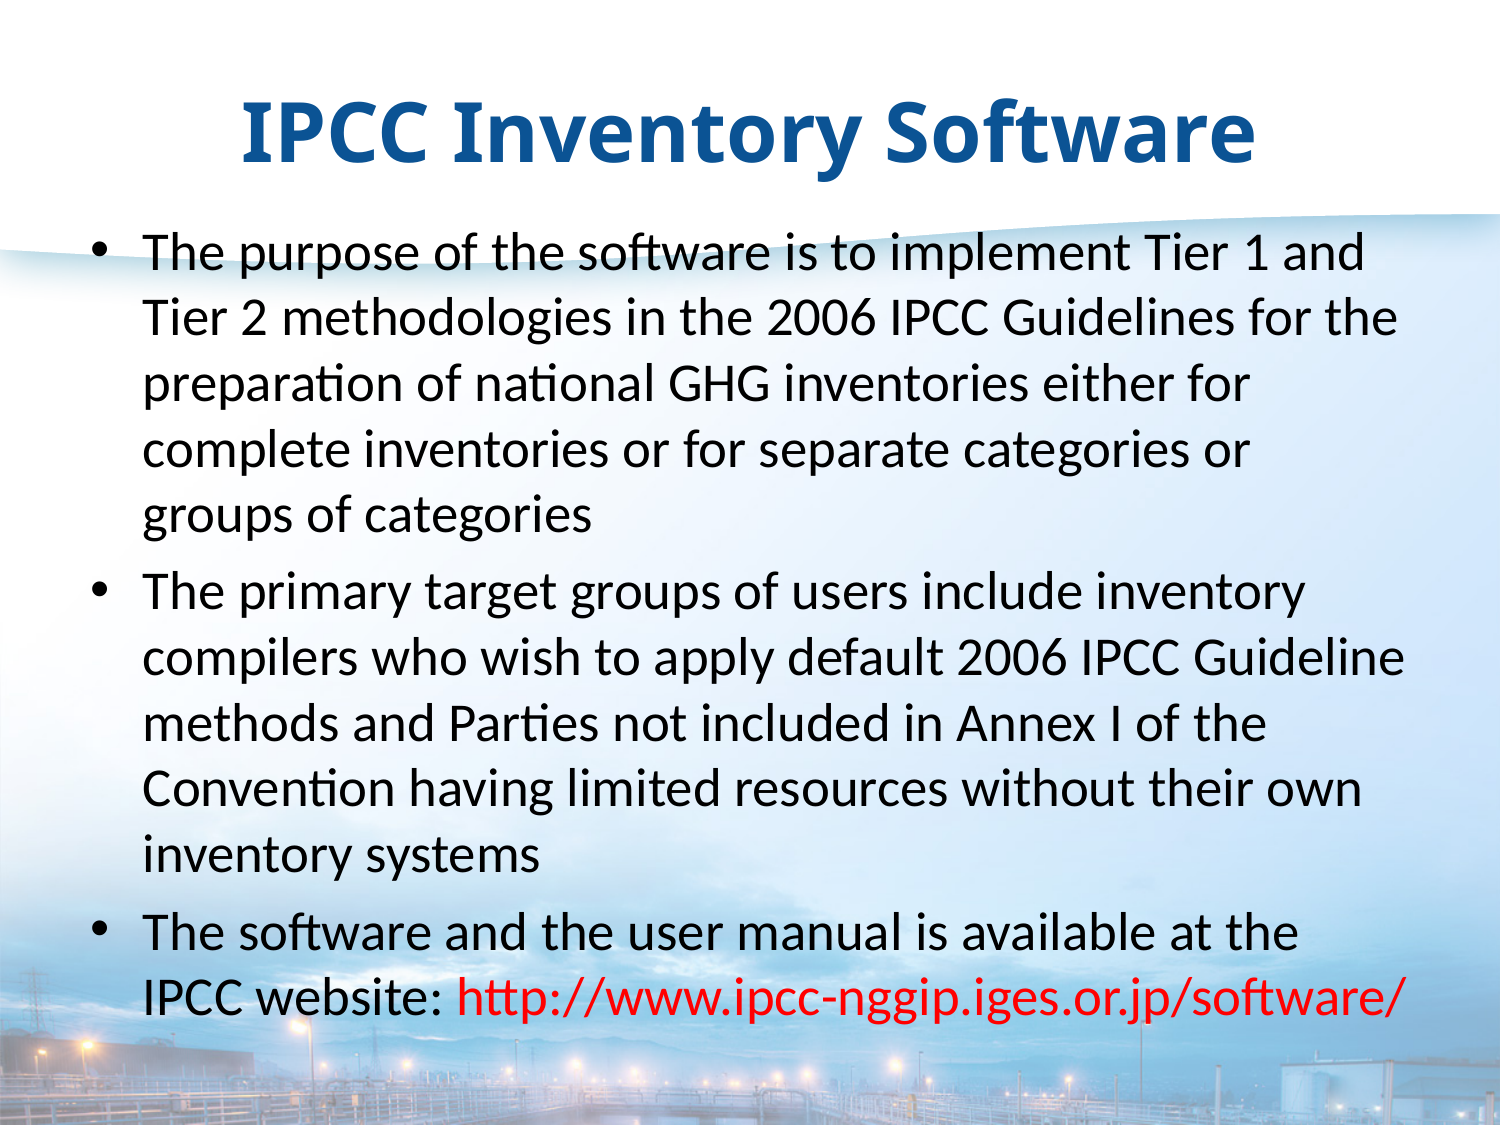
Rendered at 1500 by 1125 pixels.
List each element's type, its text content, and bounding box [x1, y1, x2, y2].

picture [0, 215, 1500, 1125]
title IPCC Inventory Software [75, 45, 1425, 208]
list The purpose of the software is to implement Tier 1 and Tier 2 methodologies in the 2006 IPCC Guidelines for the preparation of national GHG inventories either for complete inventories or for separate categories or groups of categories The primary target groups of users include inventory compilers who wish to apply default 2006 IPCC Guideline methods and Parties not included in Annex I of the Convention having limited resources without their own inventory systems The software and the user manual is available at the IPCC website: http://www.ipcc-nggip.iges.or.jp/software/ [75, 208, 1425, 1083]
